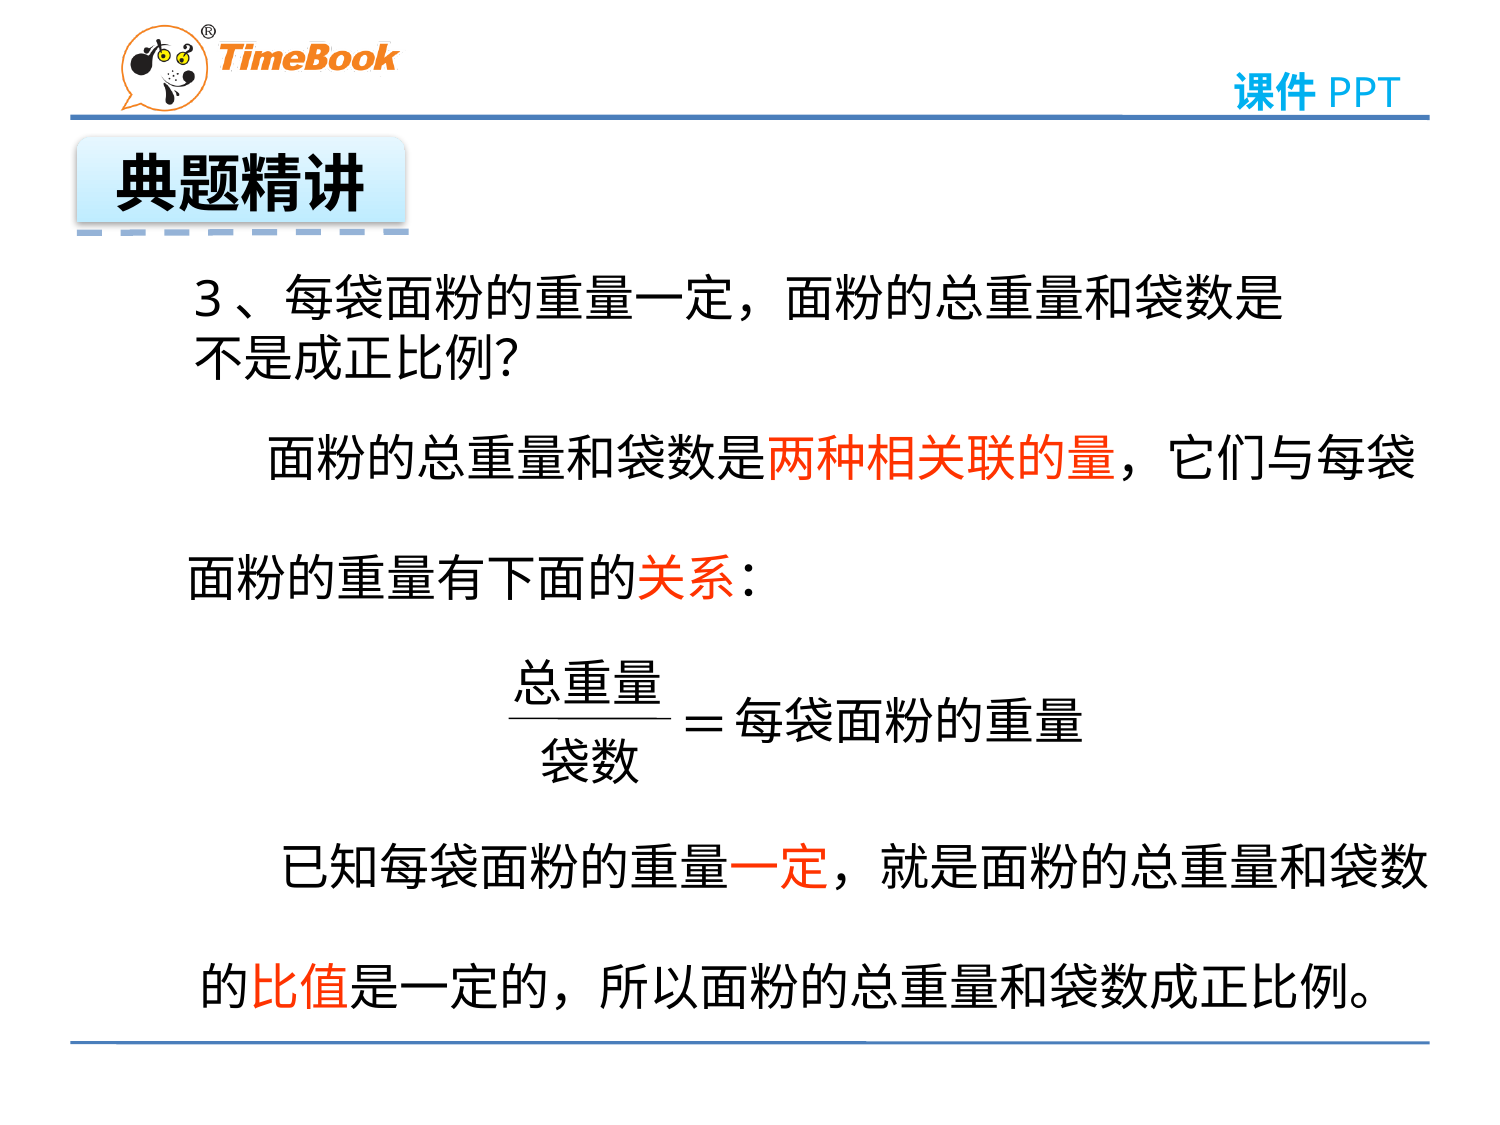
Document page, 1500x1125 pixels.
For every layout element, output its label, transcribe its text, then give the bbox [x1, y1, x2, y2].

picture [118, 22, 408, 113]
text_box 每袋面粉的重量 [719, 681, 1100, 757]
text_box 已知每袋面粉的重量一定，就是面粉的总重量和袋数 的比值是一定的，所以面粉的总重量和袋数成正比例。 [184, 828, 1444, 1024]
text_box 3、每袋面粉的重量一定，面粉的总重量和袋数是 不是成正比例？ [179, 258, 1300, 394]
text_box 典题精讲 [76, 136, 406, 223]
text_box ＝ [665, 686, 745, 762]
text_box 袋数 [525, 723, 655, 798]
text_box 总重量 [497, 644, 678, 720]
text_box 面粉的总重量和袋数是两种相关联的量，它们与每袋 面粉的重量有下面的关系： [172, 419, 1432, 615]
